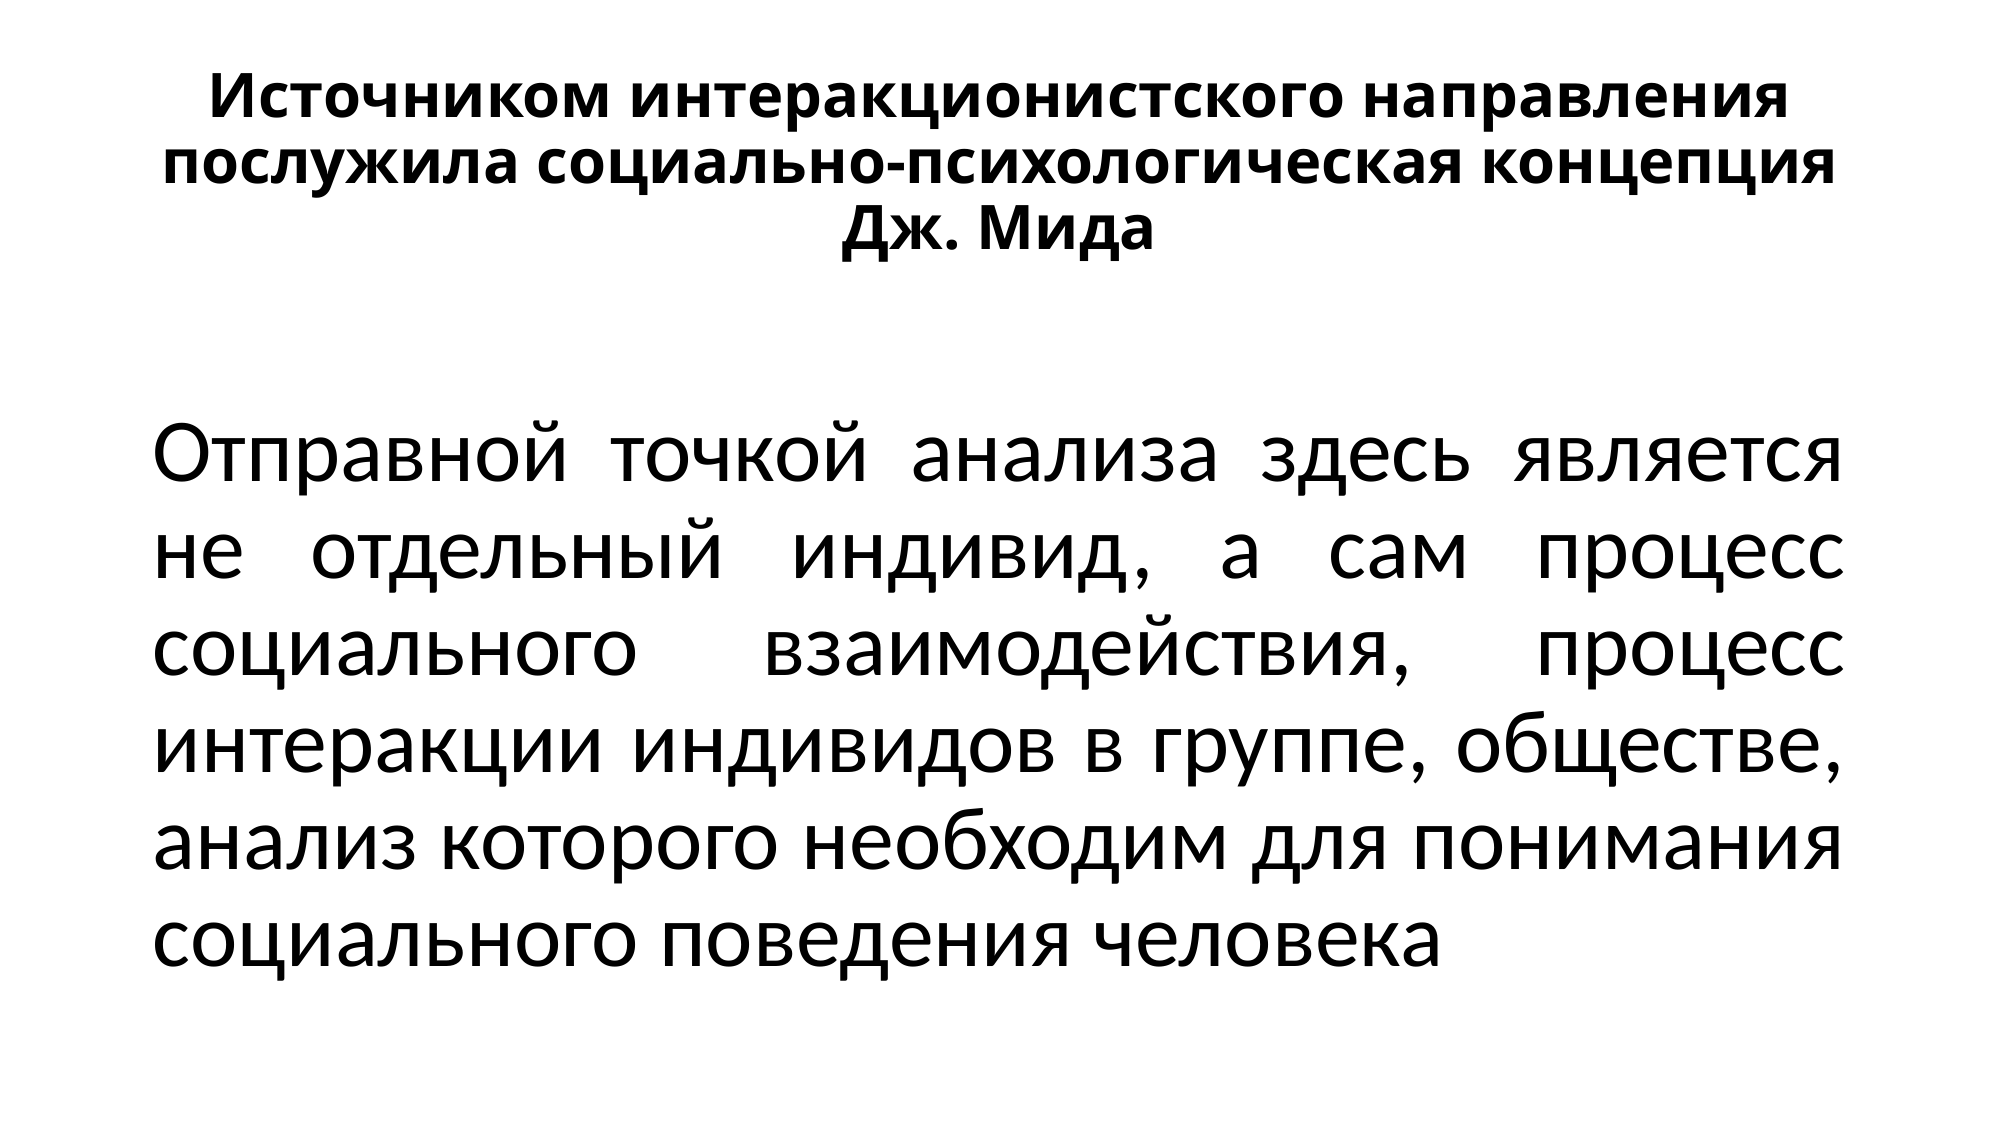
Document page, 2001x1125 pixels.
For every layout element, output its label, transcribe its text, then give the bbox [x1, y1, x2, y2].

list Отправной точкой анализа здесь является не отдельный индивид, а сам процесс социального взаимодействия, процесс интеракции индивидов в группе, обществе, анализ которого необходим для понимания социального поведения человека [137, 396, 1863, 1014]
title Источником интеракционистского направления послужила социально-психологическая концепция Дж. Мида [137, 54, 1863, 273]
